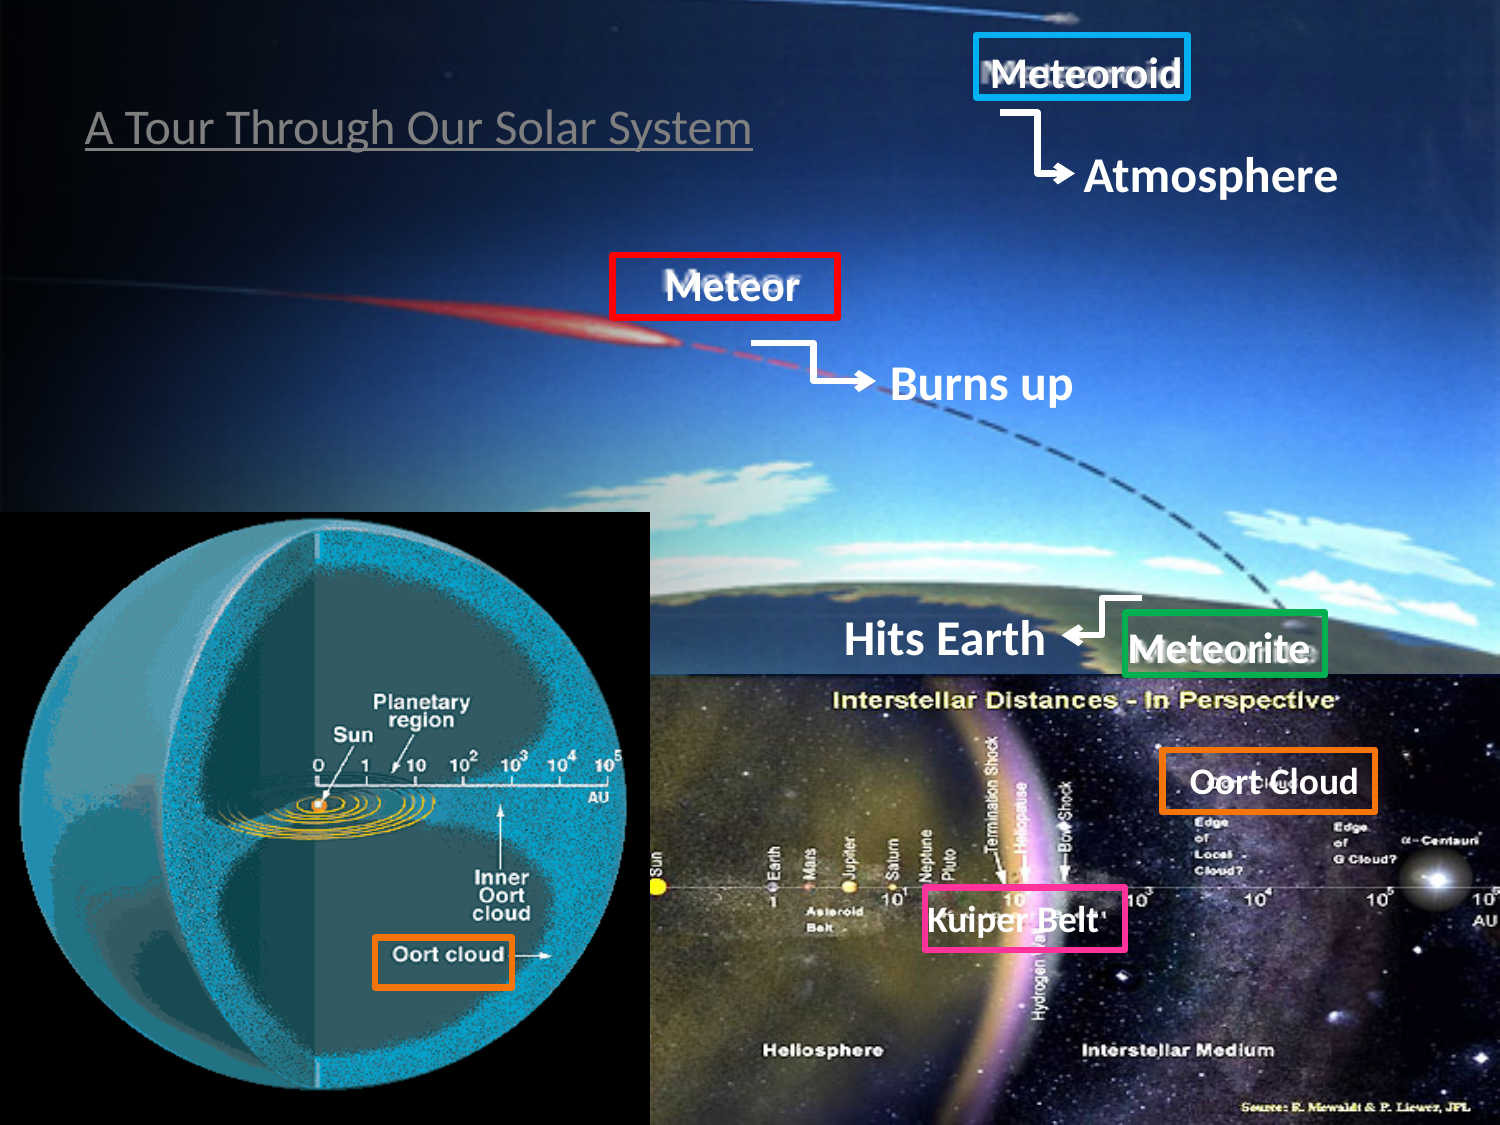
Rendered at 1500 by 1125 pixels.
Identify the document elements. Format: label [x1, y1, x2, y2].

text_box [1061, 597, 1143, 636]
picture [0, 0, 1500, 1125]
text_box [750, 342, 877, 382]
text_box [999, 112, 1076, 174]
